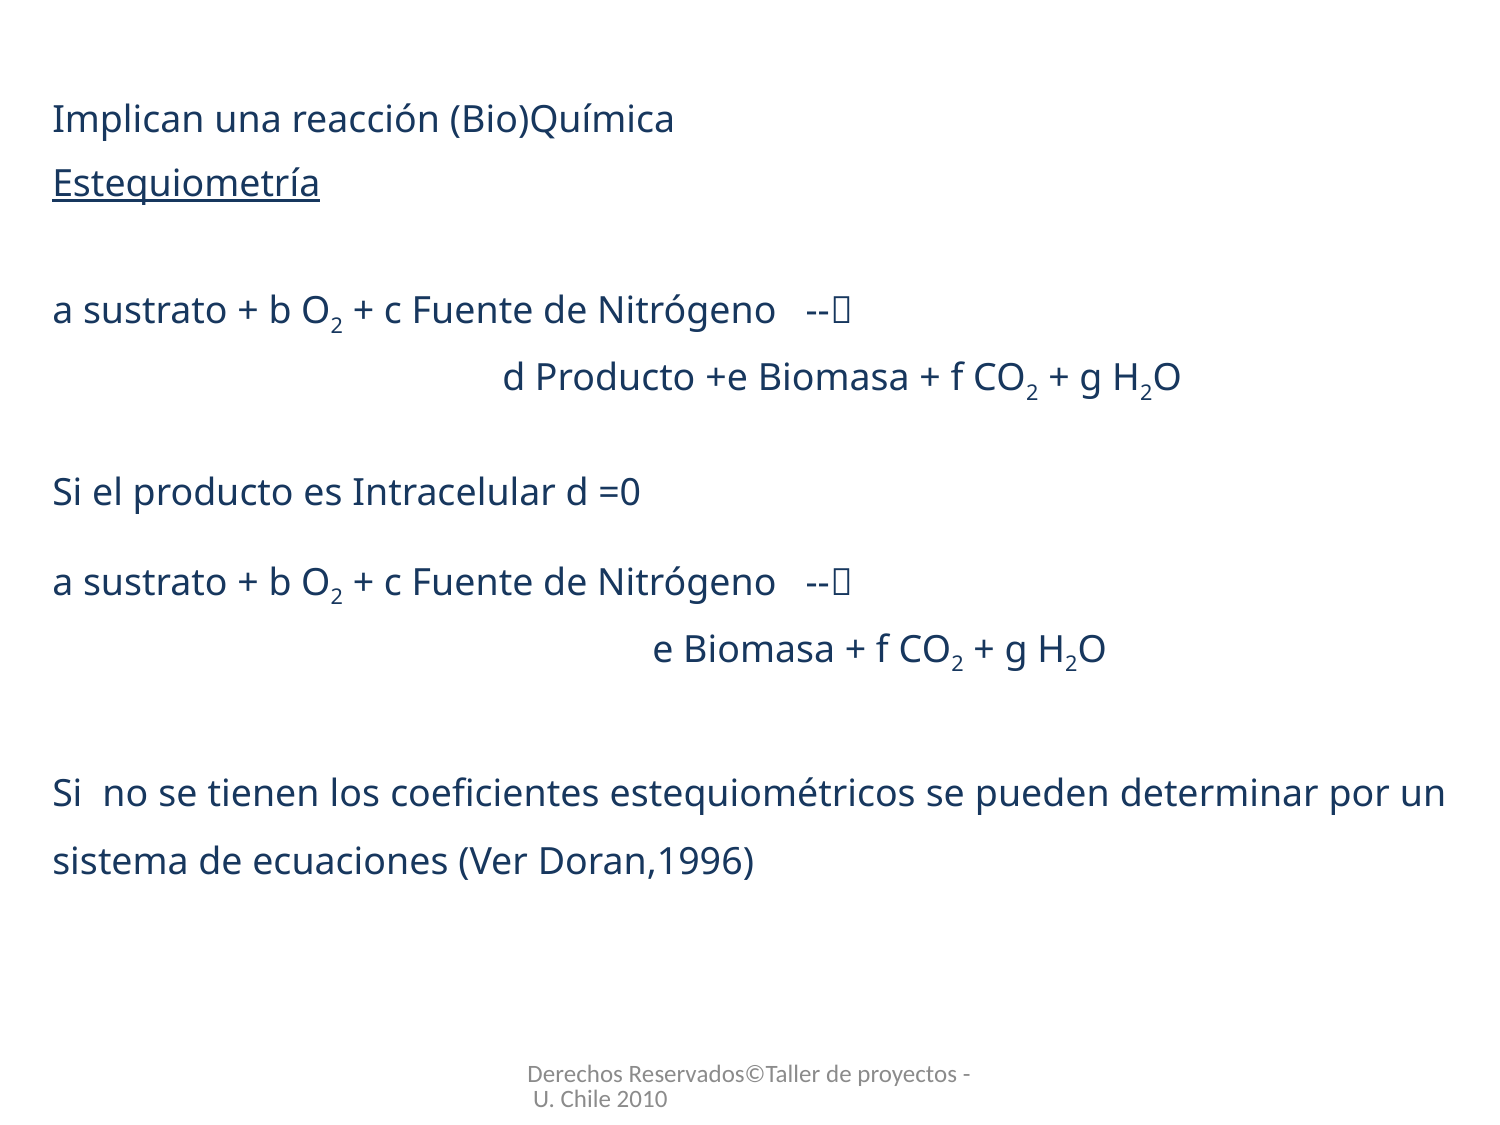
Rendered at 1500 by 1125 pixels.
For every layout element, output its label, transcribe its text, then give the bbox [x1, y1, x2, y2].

footer Derechos Reservados©Taller de proyectos - U. Chile 2010 [512, 1042, 988, 1103]
text_box Implican una reacción (Bio)Química Estequiometría a sustrato + b O2 + c Fuente de Nitrógeno -- d Producto +e Biomasa + f CO2 + g H2O Si el producto es Intracelular d =0 a sustrato + b O2 + c Fuente de Nitrógeno -- e Biomasa + f CO2 + g H2O Si no se tienen los coeficientes estequiométricos se pueden determinar por un sistema de ecuaciones (Ver Doran,1996) [37, 87, 1463, 890]
